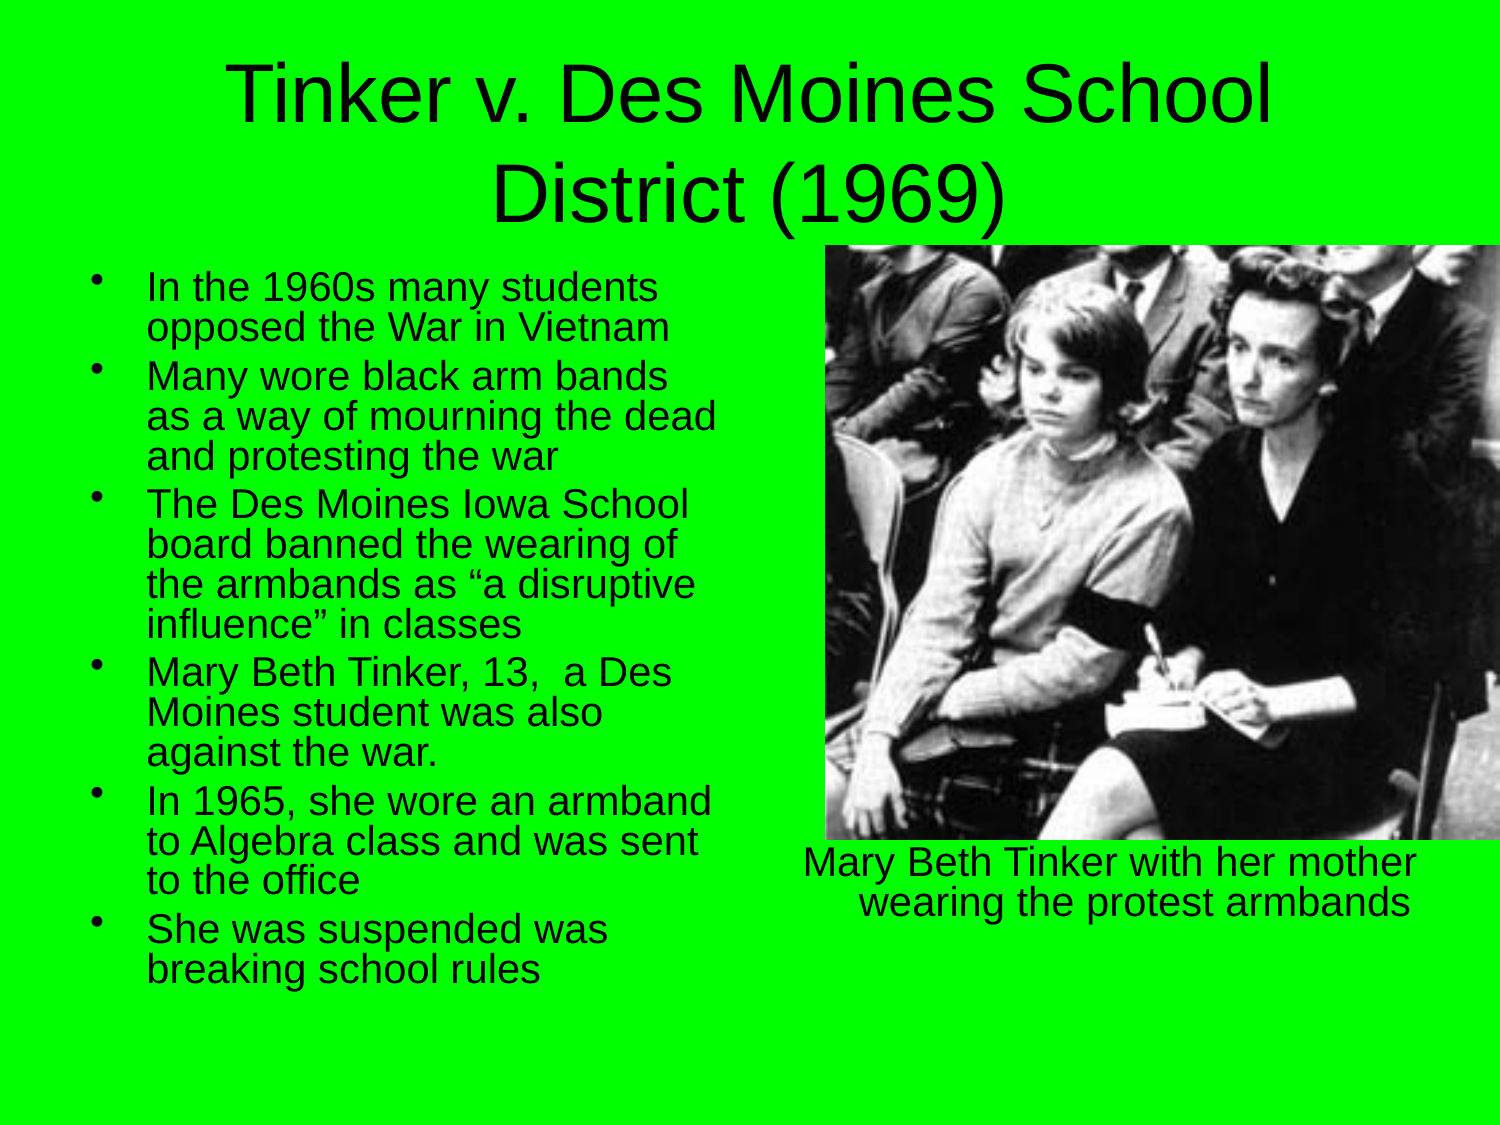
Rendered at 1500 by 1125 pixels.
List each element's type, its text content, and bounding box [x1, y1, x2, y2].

list Mary Beth Tinker with her mother wearing the protest armbands [787, 837, 1450, 943]
title Tinker v. Des Moines School District (1969) [75, 45, 1425, 233]
list In the 1960s many students opposed the War in Vietnam Many wore black arm bands as a way of mourning the dead and protesting the war The Des Moines Iowa School board banned the wearing of the armbands as “a disruptive influence” in classes Mary Beth Tinker, 13, a Des Moines student was also against the war. In 1965, she wore an armband to Algebra class and was sent to the office She was suspended was breaking school rules [75, 262, 738, 1088]
picture [824, 245, 1500, 840]
